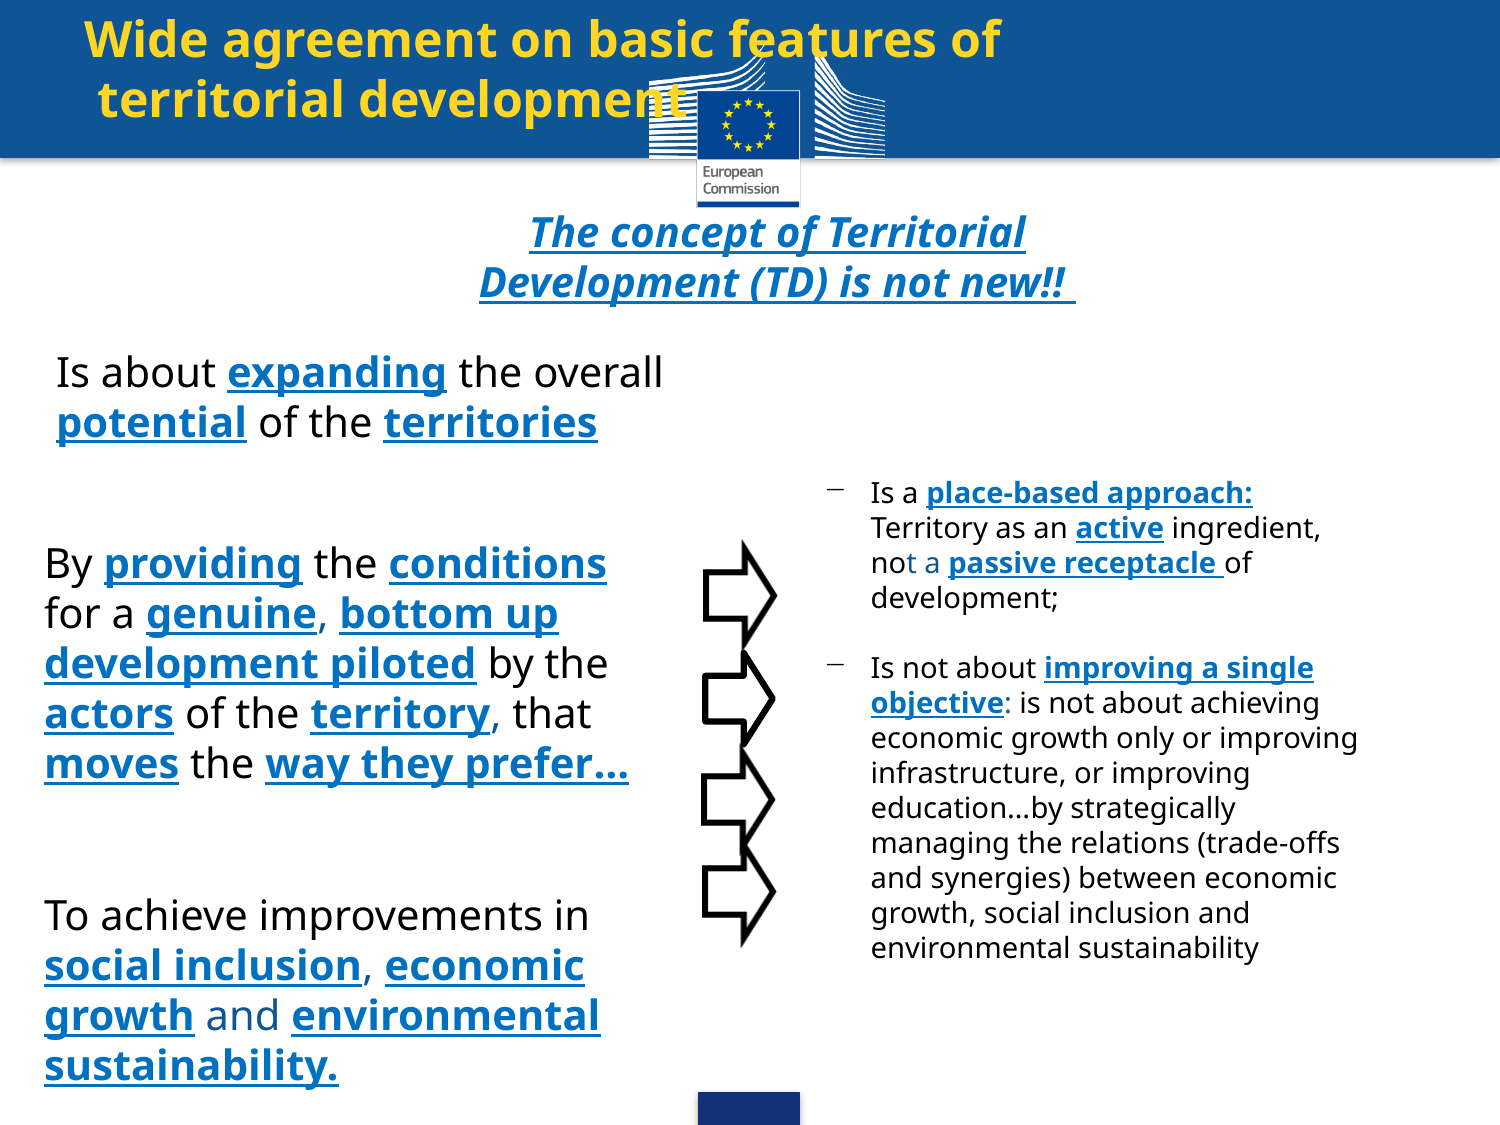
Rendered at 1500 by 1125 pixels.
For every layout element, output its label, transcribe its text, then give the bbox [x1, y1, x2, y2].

text_box Wide agreement on basic features of territorial development [69, 0, 1017, 135]
picture [701, 741, 777, 949]
text_box By providing the conditions for a genuine, bottom up development piloted by the actors of the territory, that moves the way they prefer… [29, 479, 688, 845]
text_box To achieve improvements in social inclusion, economic growth and environmental sustainability. [29, 881, 688, 1097]
text_box Is about expanding the overall potential of the territories [41, 338, 700, 503]
text_box Is a place-based approach: Territory as an active ingredient, not a passive receptacle of development; Is not about improving a single objective: is not about achieving economic growth only or improving infrastructure, or improving education…by strategically managing the relations (trade-offs and synergies) between economic growth, social inclusion and environmental sustainability [809, 397, 1387, 1125]
text_box The concept of Territorial Development (TD) is not new!! [402, 198, 1153, 314]
picture [702, 538, 778, 654]
picture [649, 135, 885, 198]
text_box [705, 662, 773, 740]
